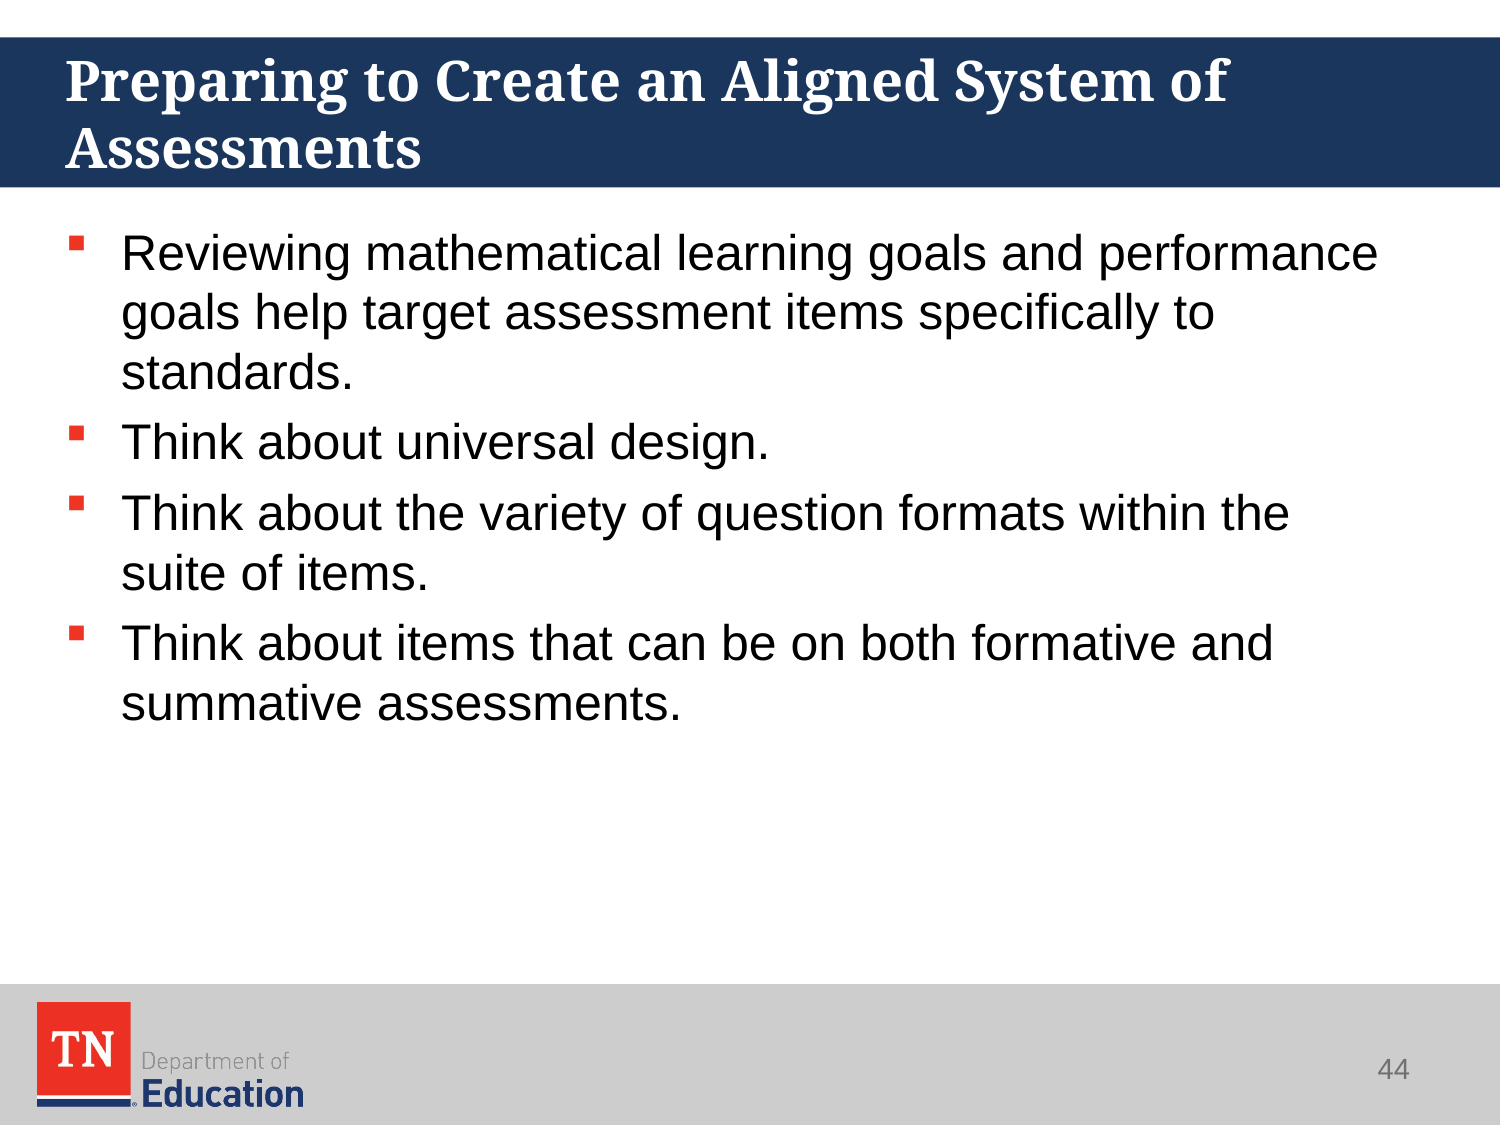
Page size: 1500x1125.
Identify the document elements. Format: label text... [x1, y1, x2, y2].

title Preparing to Create an Aligned System of Assessments [50, 37, 1463, 188]
list Reviewing mathematical learning goals and performance goals help target assessment items specifically to standards. Think about universal design. Think about the variety of question formats within the suite of items. Think about items that can be on both formative and summative assessments. [50, 212, 1425, 955]
slide_number 44 [1350, 1042, 1425, 1103]
picture [37, 1002, 303, 1107]
